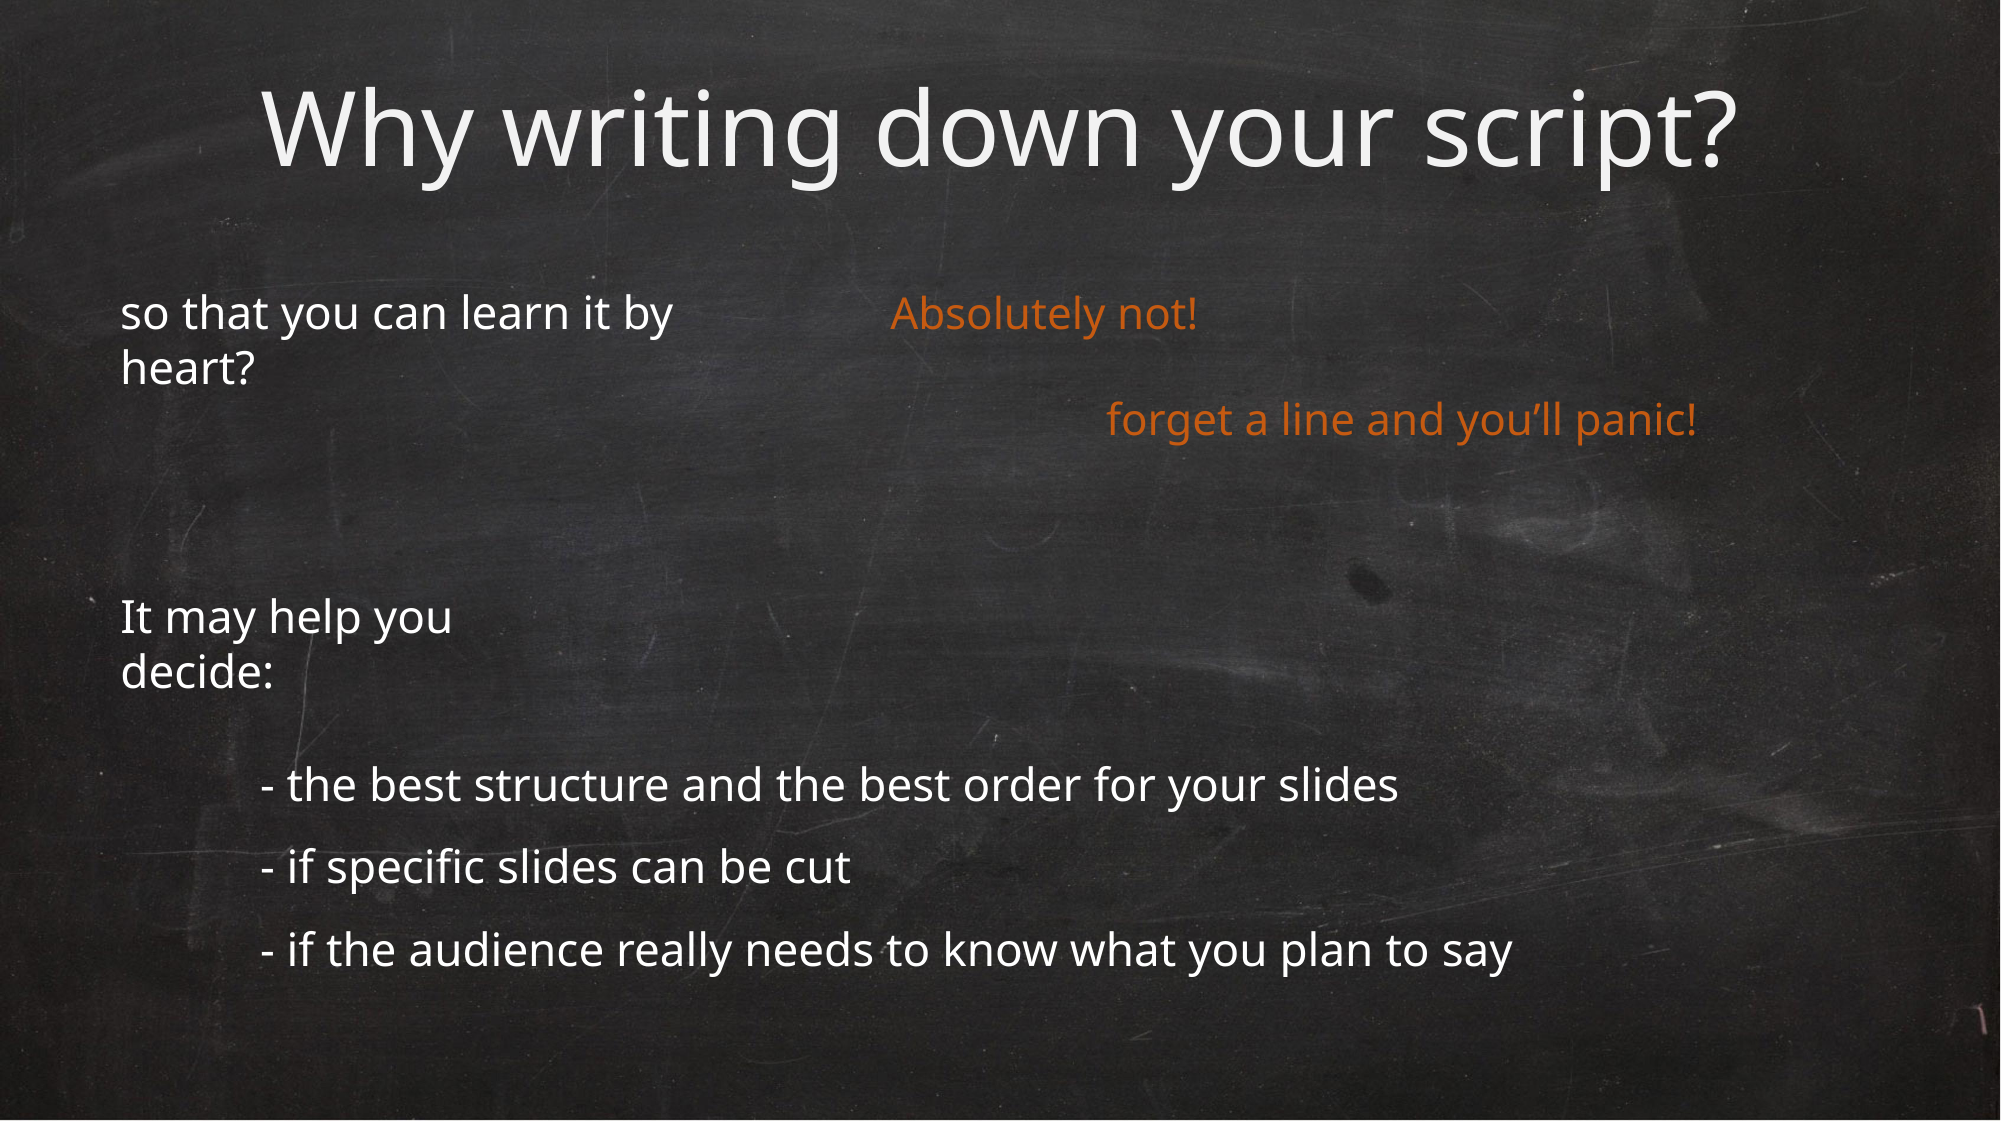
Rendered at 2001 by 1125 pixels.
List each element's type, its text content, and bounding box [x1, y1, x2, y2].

text_box - the best structure and the best order for your slides - if specific slides can be cut - if the audience really needs to know what you plan to say [245, 720, 1662, 983]
text_box forget a line and you’ll panic! [953, 357, 1852, 452]
text_box Absolutely not! [767, 251, 1322, 347]
title Why writing down your script? [60, 28, 1940, 197]
text_box so that you can learn it by heart? [105, 275, 800, 401]
picture [0, 0, 2001, 1125]
text_box It may help you decide: [105, 580, 598, 705]
